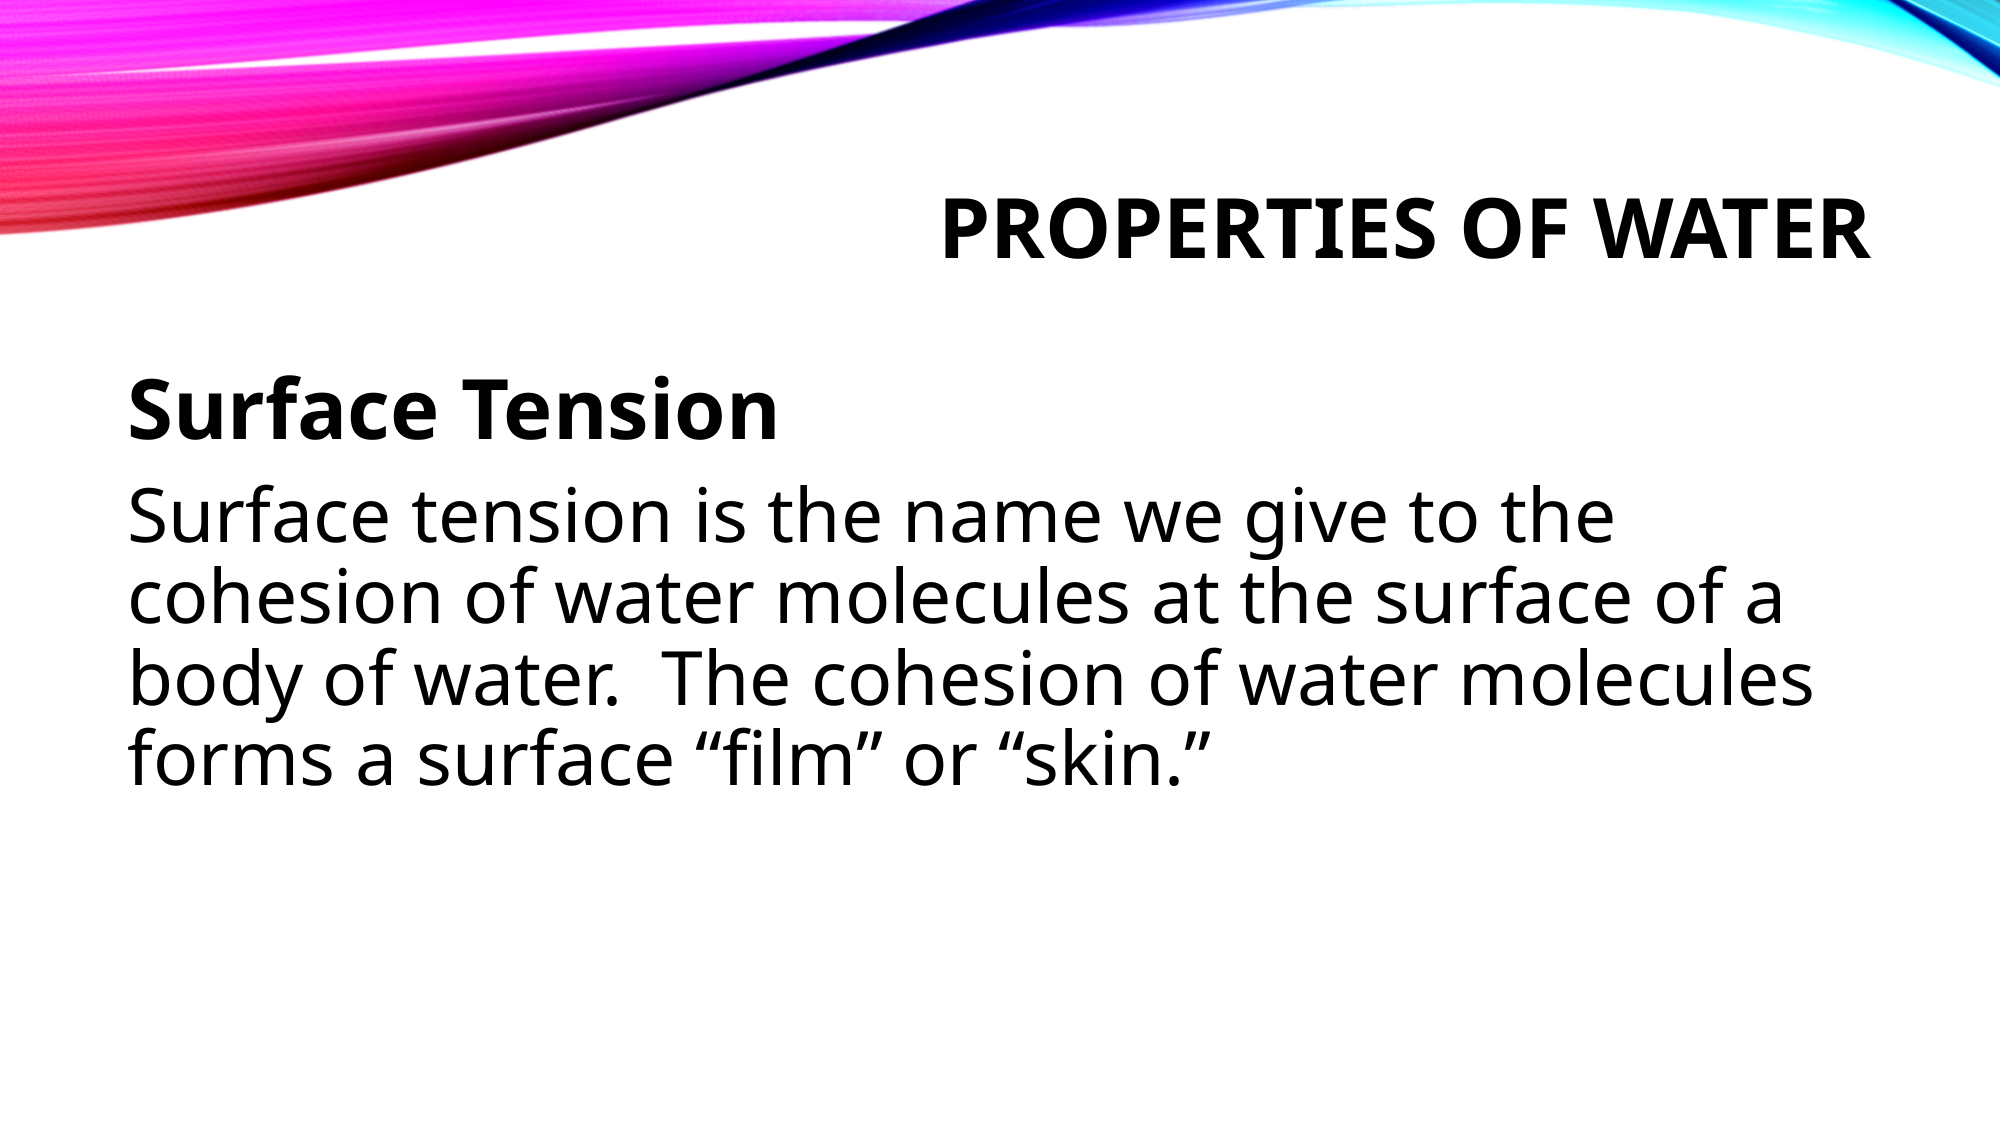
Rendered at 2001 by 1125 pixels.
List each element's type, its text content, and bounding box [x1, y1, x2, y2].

list Surface Tension Surface tension is the name we give to the cohesion of water molecules at the surface of a body of water. The cohesion of water molecules forms a surface “film” or “skin.” [112, 360, 1888, 1021]
picture [0, 0, 2000, 237]
title Properties of Water [474, 125, 1888, 338]
picture [1910, 0, 2000, 45]
picture [1890, 0, 2000, 75]
